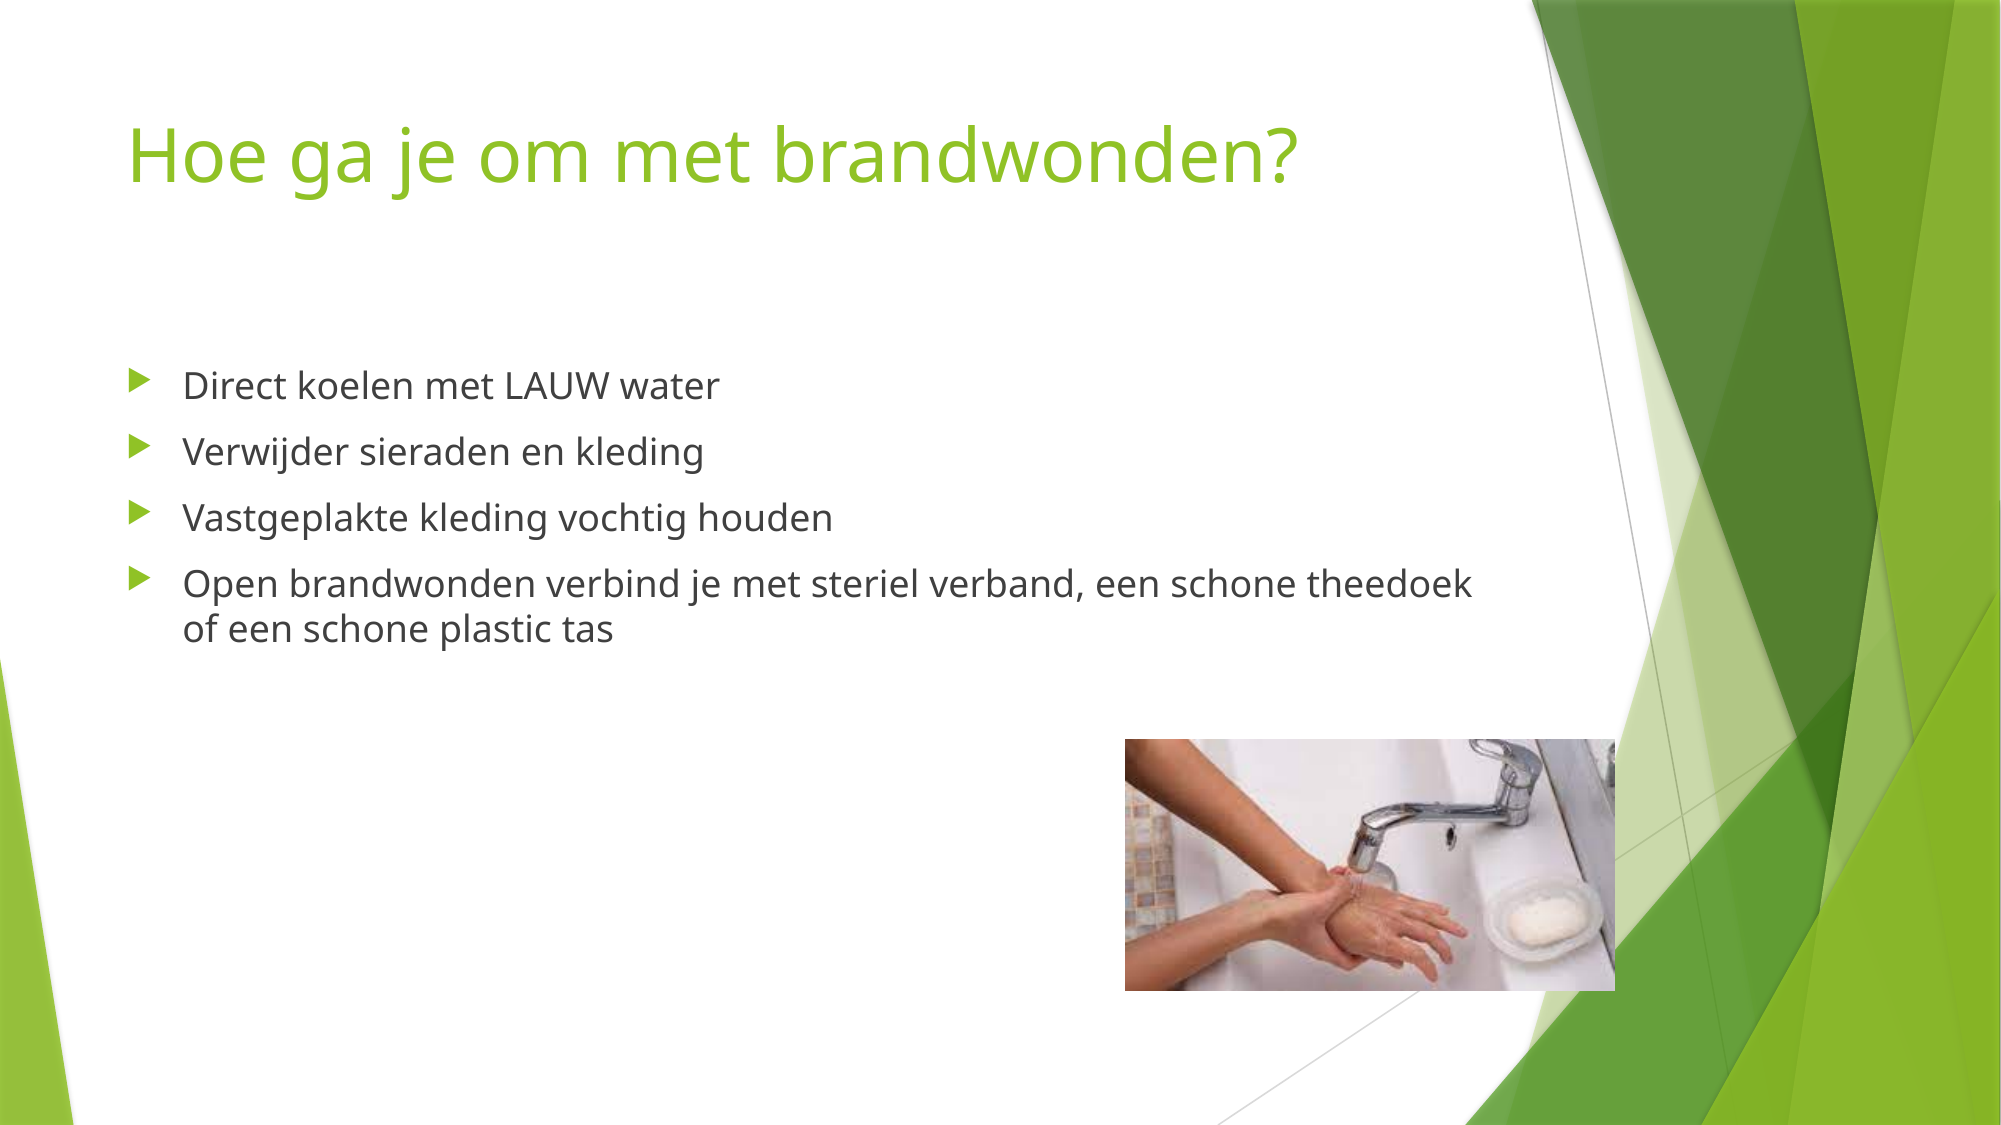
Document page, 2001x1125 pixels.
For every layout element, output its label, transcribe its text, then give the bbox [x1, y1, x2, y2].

title Hoe ga je om met brandwonden? [111, 99, 1522, 317]
list Direct koelen met LAUW water Verwijder sieraden en kleding Vastgeplakte kleding vochtig houden Open brandwonden verbind je met steriel verband, een schone theedoek of een schone plastic tas [111, 354, 1522, 992]
picture [1125, 738, 1616, 992]
